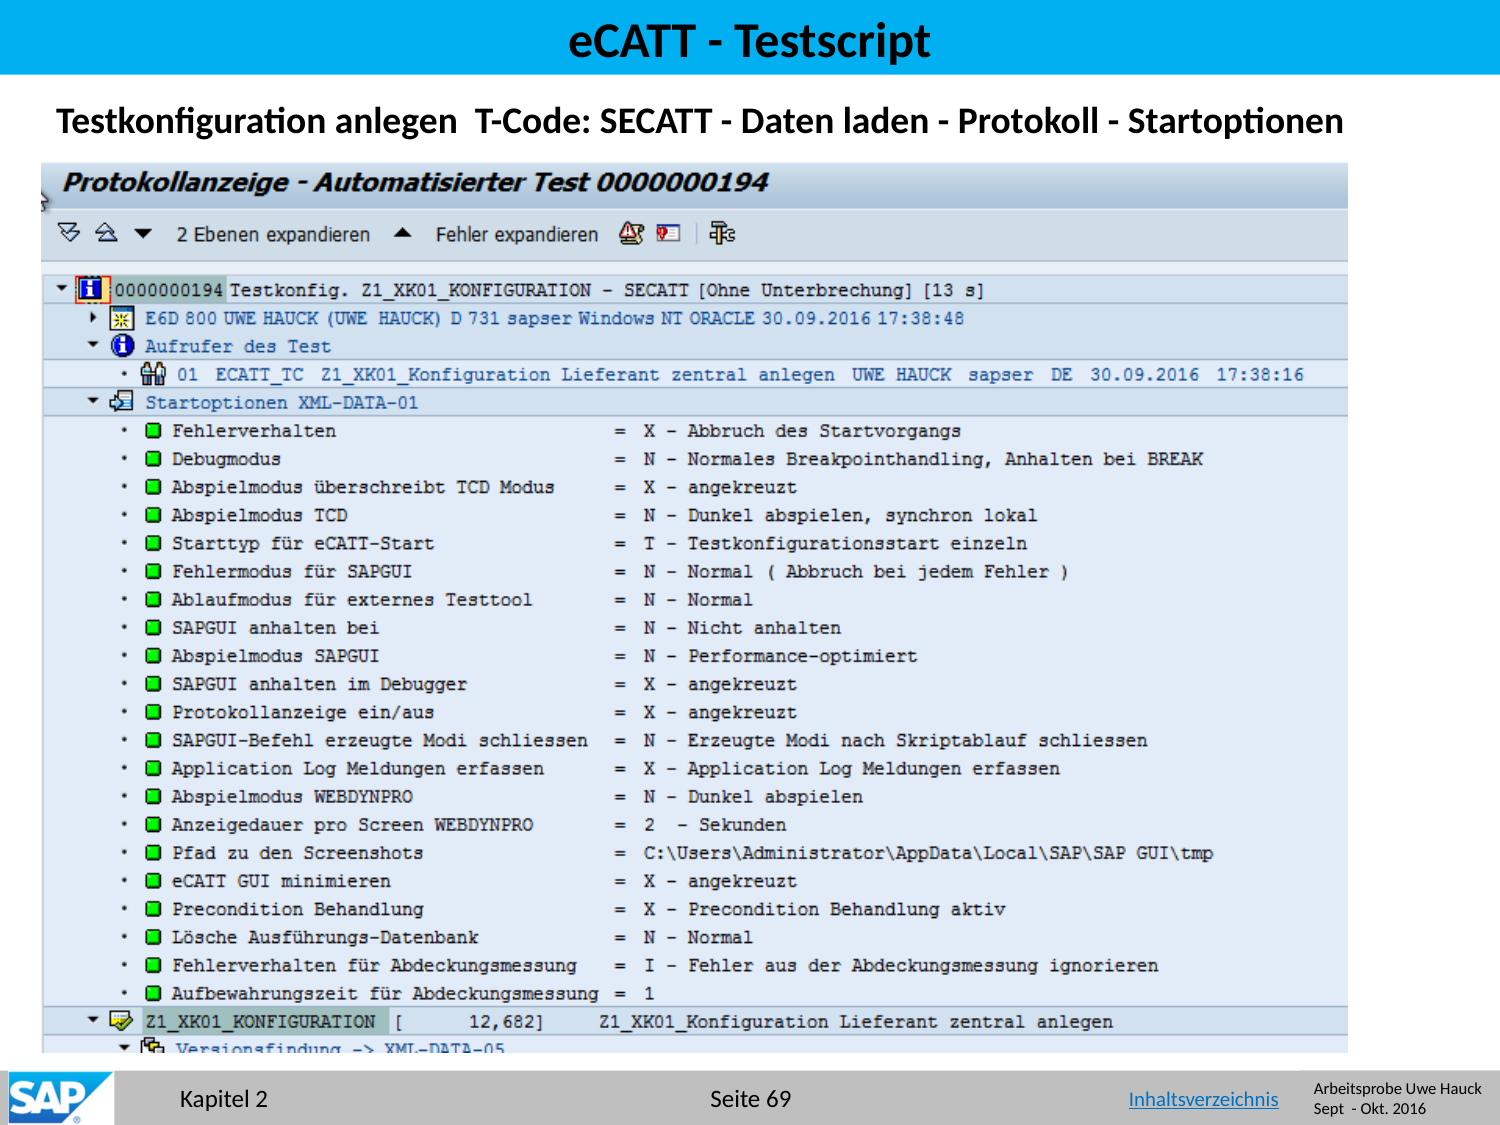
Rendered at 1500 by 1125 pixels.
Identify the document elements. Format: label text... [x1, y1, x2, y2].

text_box [115, 1070, 1299, 1125]
text_box eCATT - Testscript [0, 0, 1500, 75]
text_box Arbeitsprobe Uwe Hauck Sept - Okt. 2016 [1299, 1070, 1500, 1125]
text_box Testkonfiguration anlegen T-Code: SECATT - Daten laden - Protokoll - Startoptionen [41, 88, 1500, 149]
picture [41, 162, 1348, 1054]
text_box Inhaltsverzeichnis [1106, 1078, 1299, 1118]
text_box [0, 1070, 6, 1125]
picture [7, 1070, 115, 1125]
text_box Kapitel 2 Seite 69 [165, 1075, 1105, 1120]
